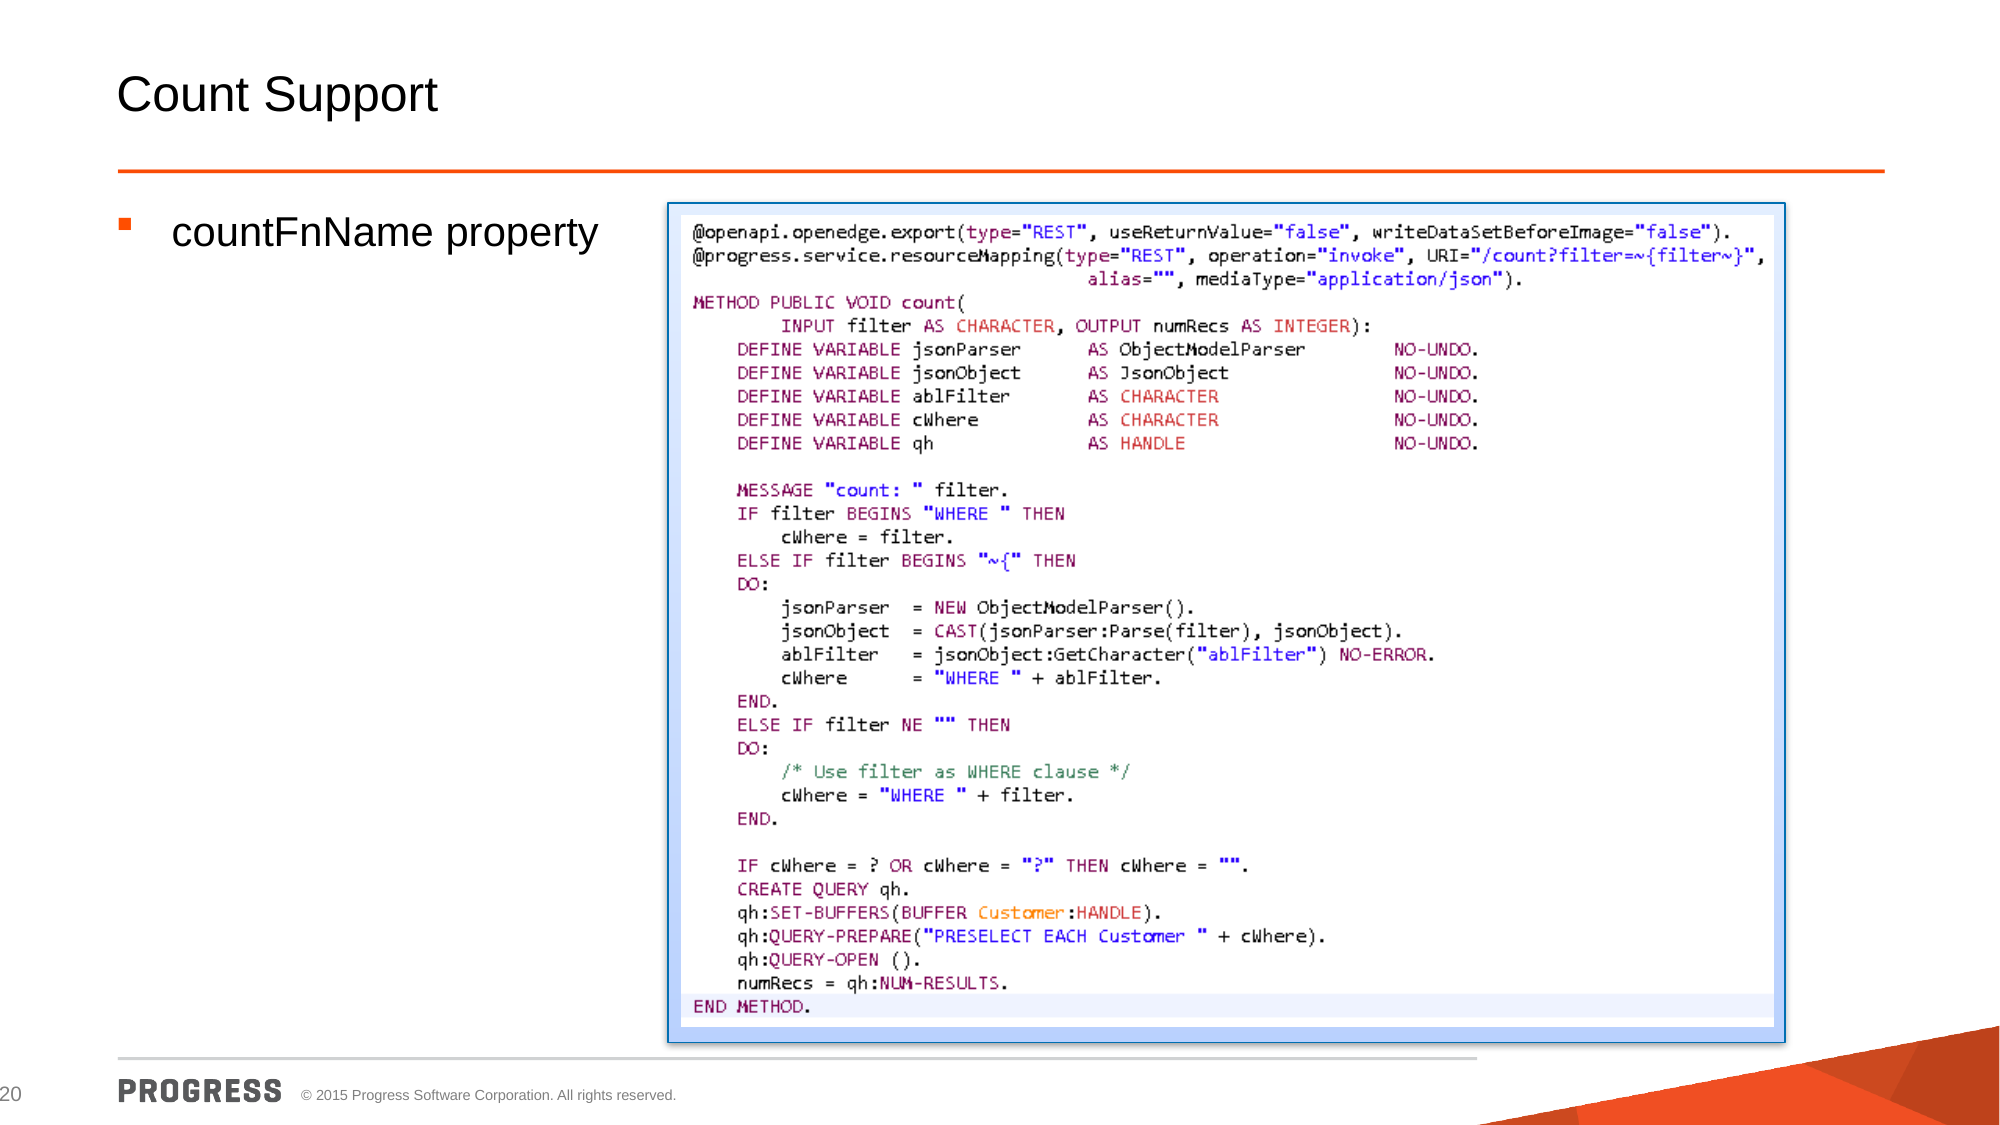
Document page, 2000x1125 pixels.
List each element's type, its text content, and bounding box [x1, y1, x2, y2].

picture [0, 1088, 6, 1097]
title Count Support [100, 60, 1874, 132]
list countFnName property [100, 196, 1853, 1068]
picture [0, 0, 2000, 1125]
text_box [667, 202, 1786, 1043]
